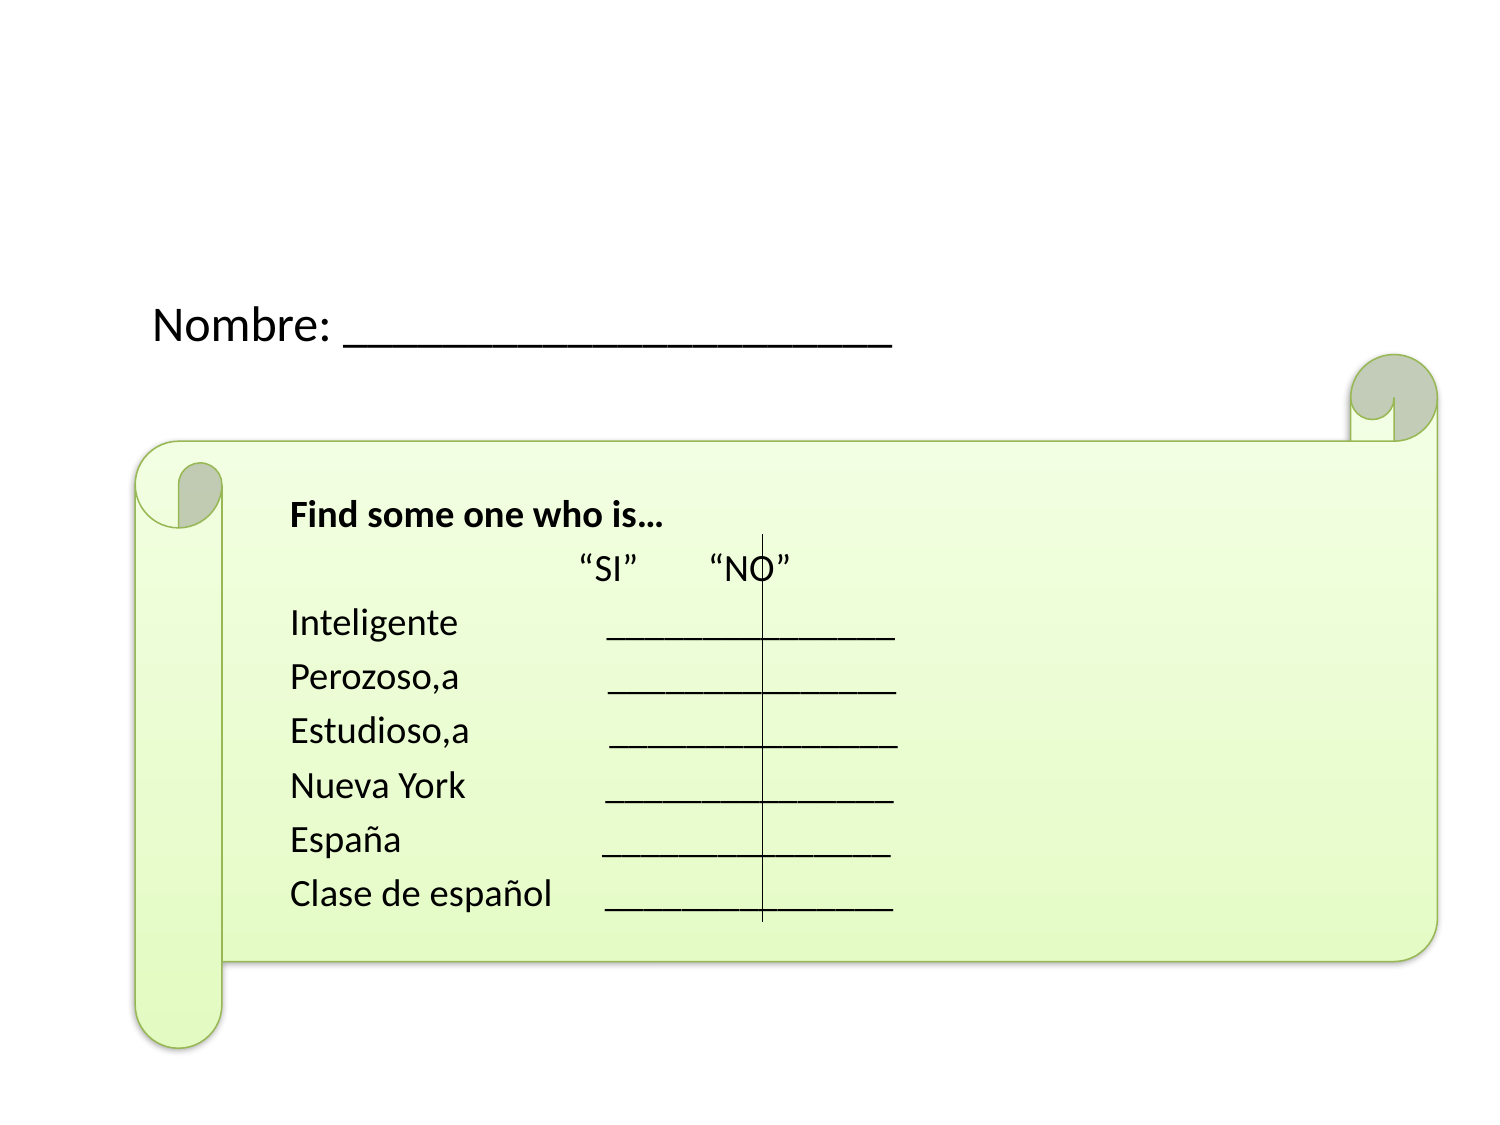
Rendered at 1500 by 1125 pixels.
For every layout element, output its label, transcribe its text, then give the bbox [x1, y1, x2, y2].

list Find some one who is… “SI” “NO” Inteligente _______________ Perozoso,a _______________ Estudioso,a _______________ Nueva York _______________ España _______________ Clase de español _______________ [275, 481, 1375, 922]
text_box Nombre: ______________________ [137, 284, 975, 359]
text_box [134, 353, 1439, 1049]
